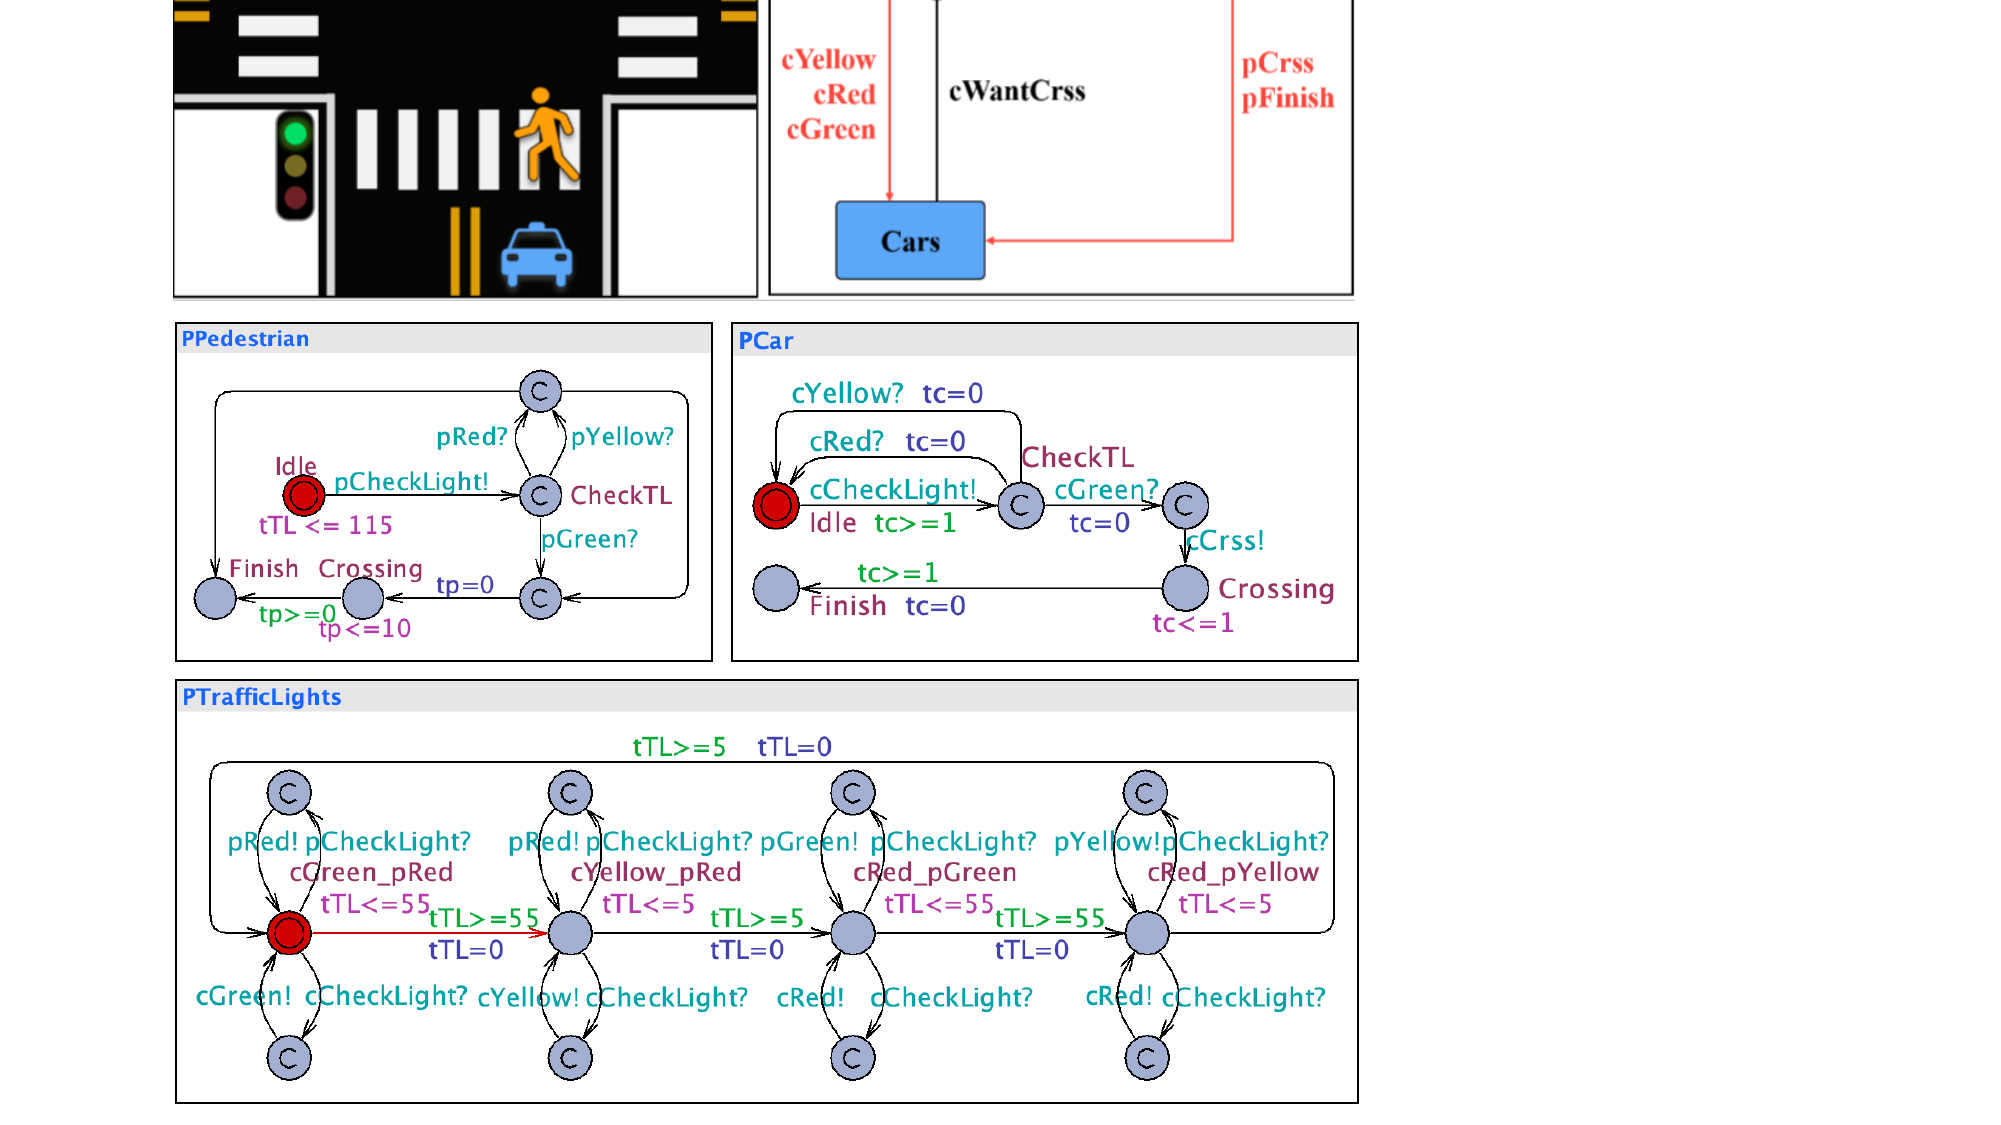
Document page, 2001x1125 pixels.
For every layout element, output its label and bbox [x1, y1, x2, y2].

picture [173, 320, 714, 663]
picture [172, 677, 1360, 1105]
picture [172, 0, 1360, 301]
picture [729, 320, 1360, 663]
